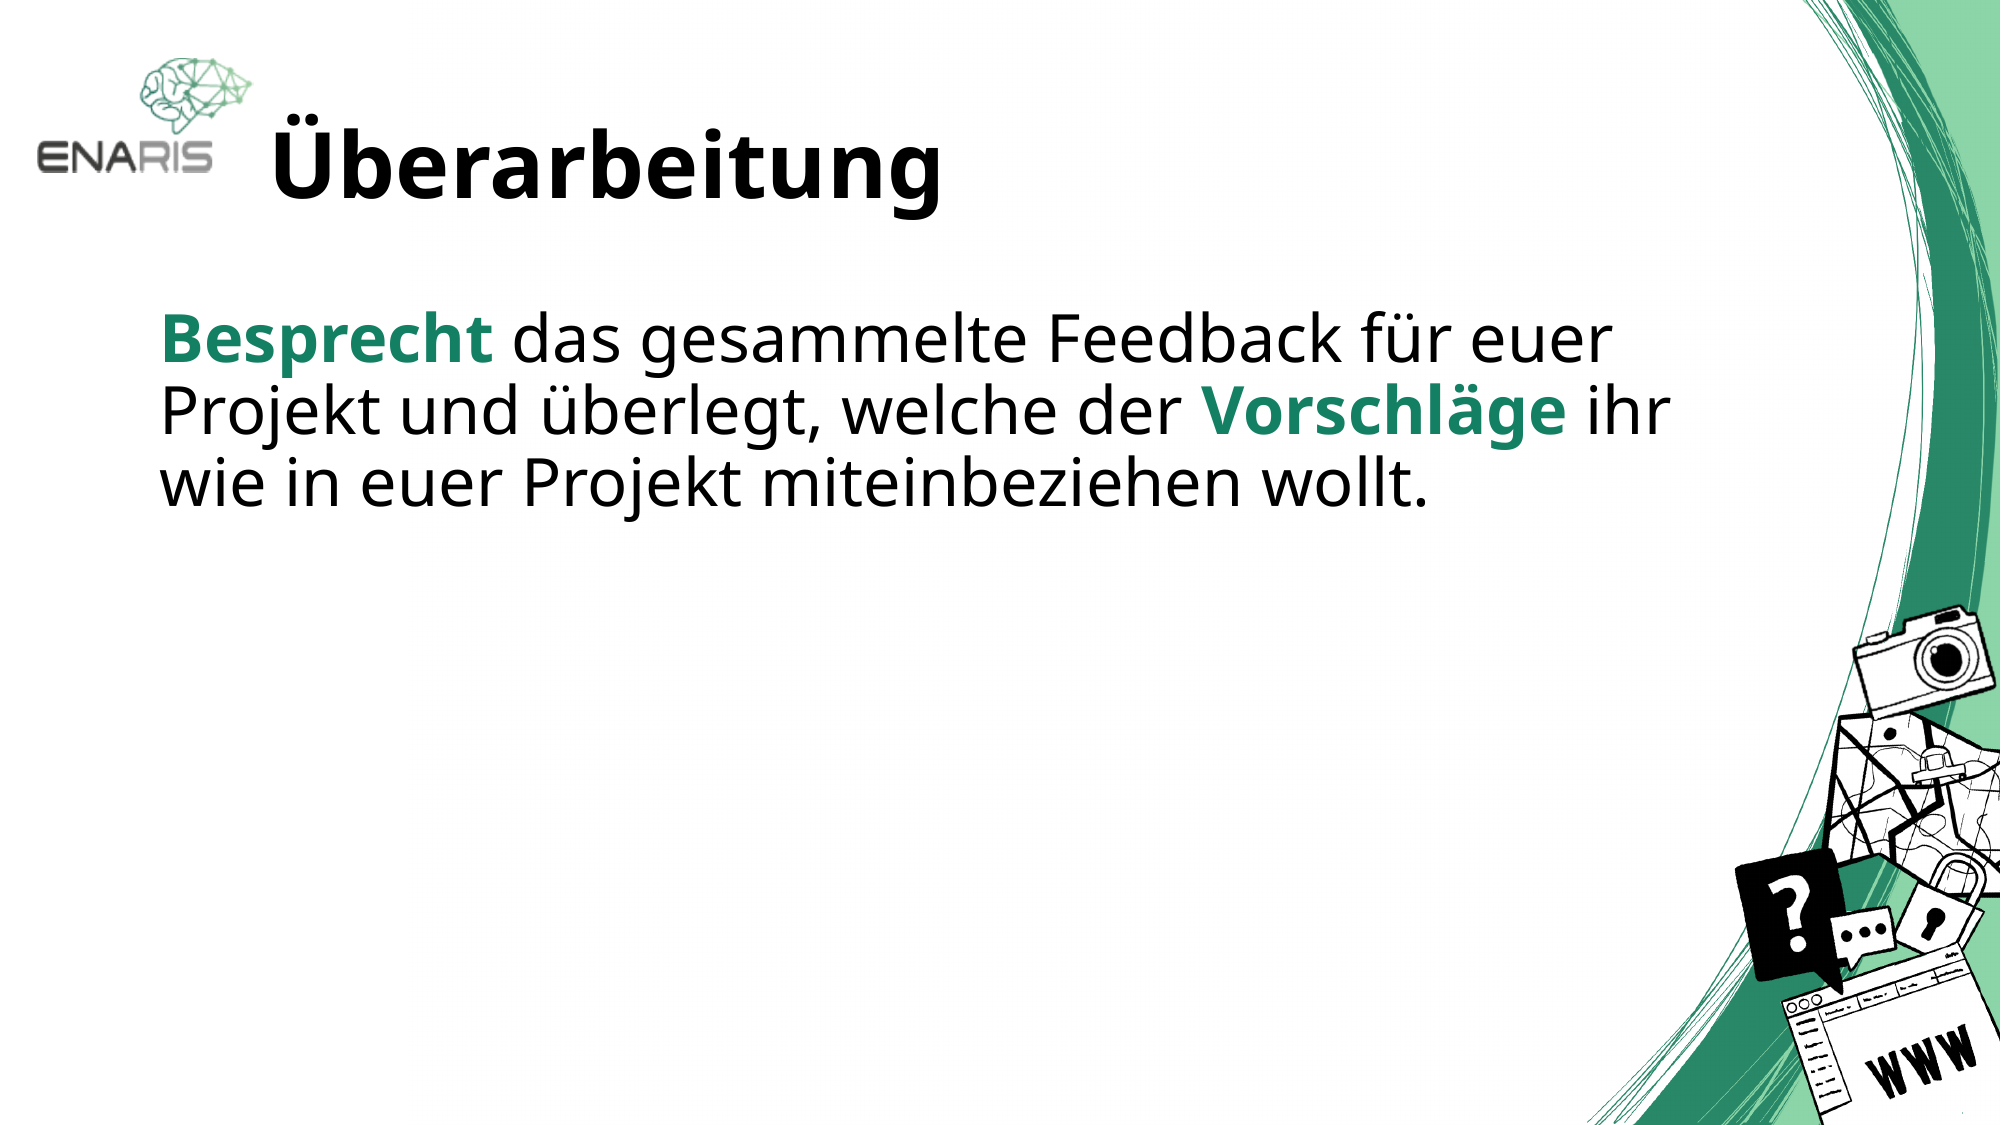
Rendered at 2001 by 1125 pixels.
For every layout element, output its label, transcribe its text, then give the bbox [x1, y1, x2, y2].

picture [408, 0, 2000, 1125]
picture [37, 58, 254, 173]
list Besprecht das gesammelte Feedback für euer Projekt und überlegt, welche der Vorschläge ihr wie in euer Projekt miteinbeziehen wollt. [144, 297, 1735, 1011]
title Überarbeitung [253, 59, 1863, 278]
